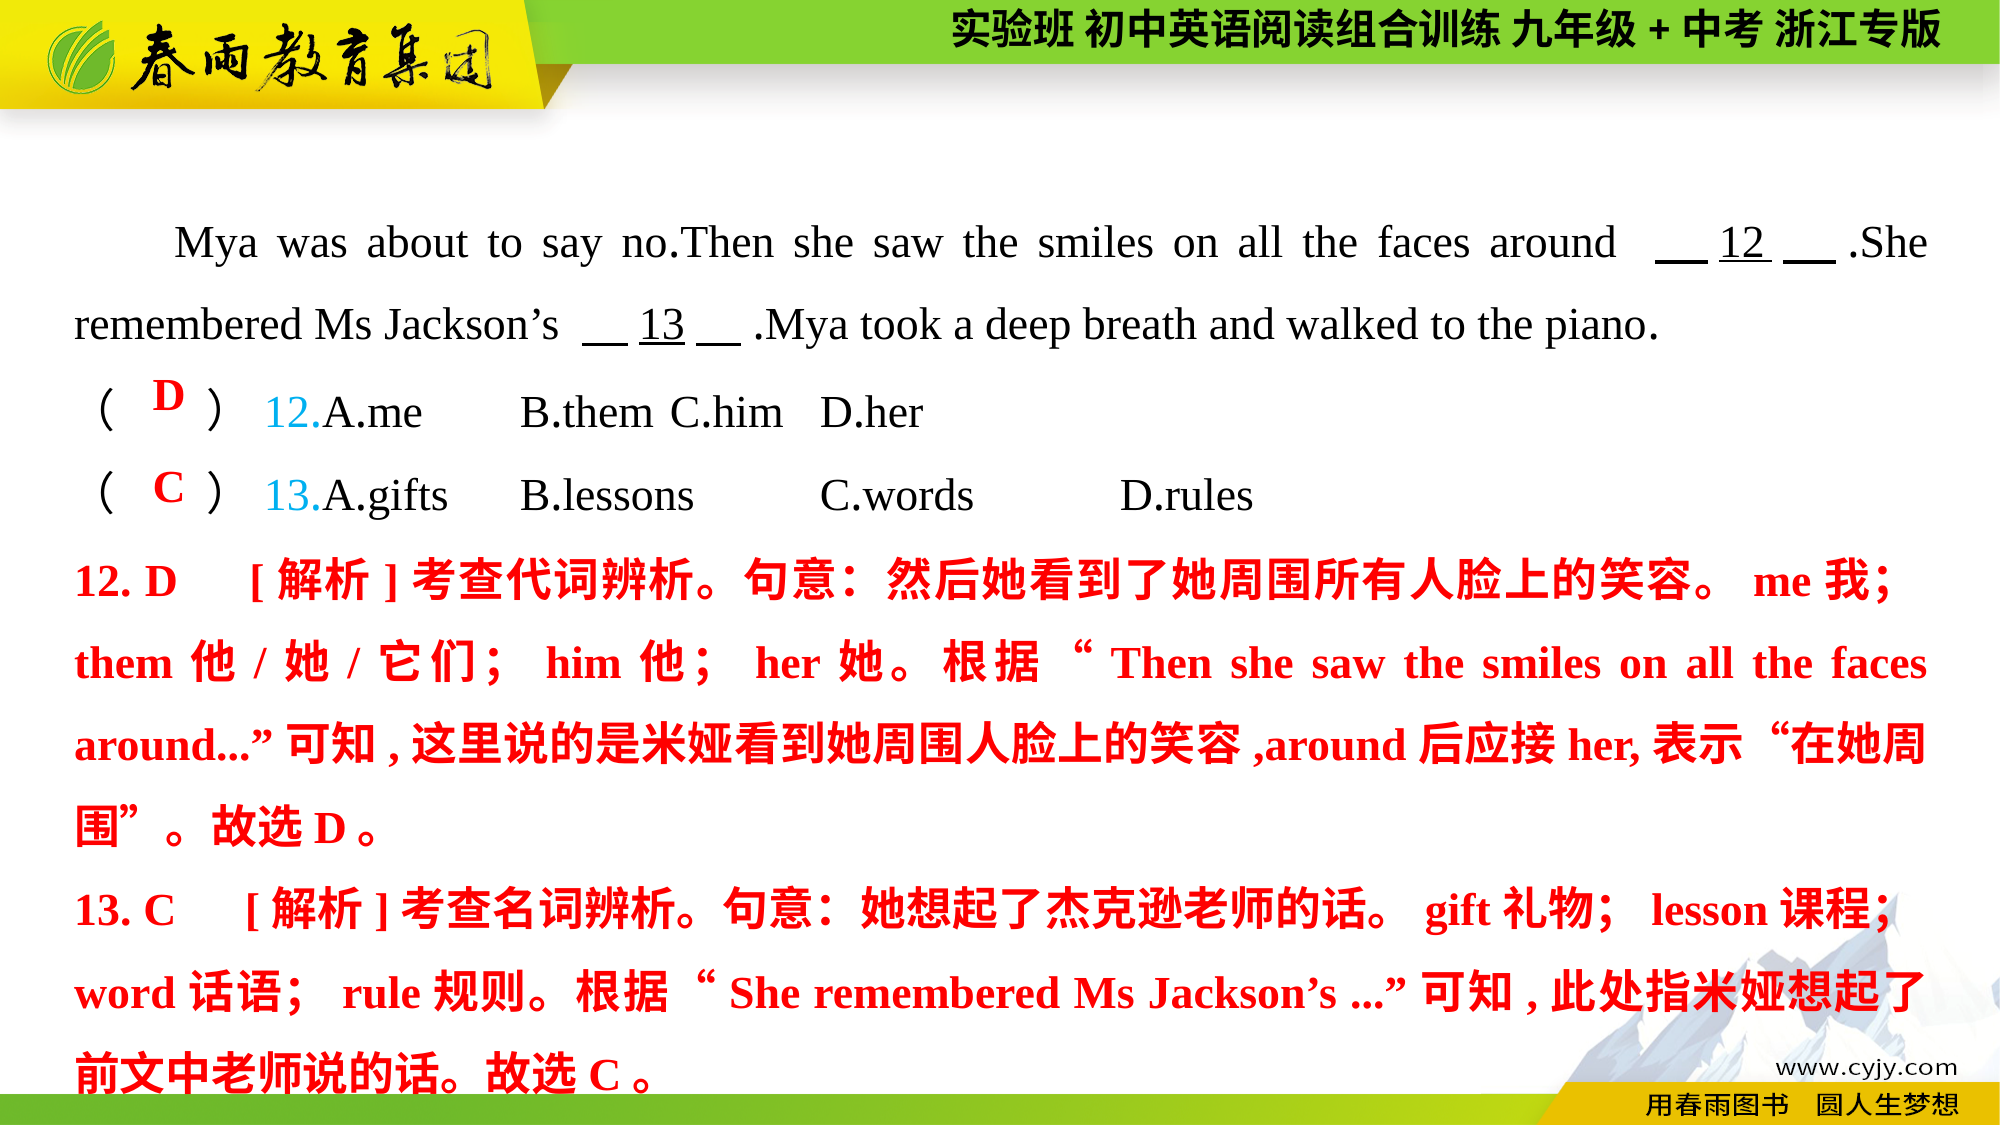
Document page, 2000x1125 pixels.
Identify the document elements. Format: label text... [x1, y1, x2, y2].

text_box D [138, 357, 201, 428]
list Mya was about to say no.Then she saw the smiles on all the faces around 12 .She remembered Ms Jackson’s 13 .Mya took a deep breath and walked to the piano. [59, 176, 1944, 362]
text_box 12. D [解析]考查代词辨析。句意：然后她看到了她周围所有人脸上的笑容。me我；them他/她/它们；him他；her她。根据“Then she saw the smiles on all the faces around...”可知,这里说的是米娅看到她周围人脸上的笑容,around后应接her,表示“在她周围”。故选D。 13. C [解析]考查名词辨析。句意：她想起了杰克逊老师的话。gift礼物；lesson课程；word话语；rule规则。根据“She remembered Ms Jackson’s ...”可知,此处指米娅想起了前文中老师说的话。故选C。 [59, 515, 1944, 1108]
text_box （ ）12.A.me B.them C.him D.her （ ）13.A.gifts B.lessons C.words D.rules [54, 346, 1939, 527]
picture [0, 0, 2000, 1125]
text_box C [138, 449, 201, 515]
